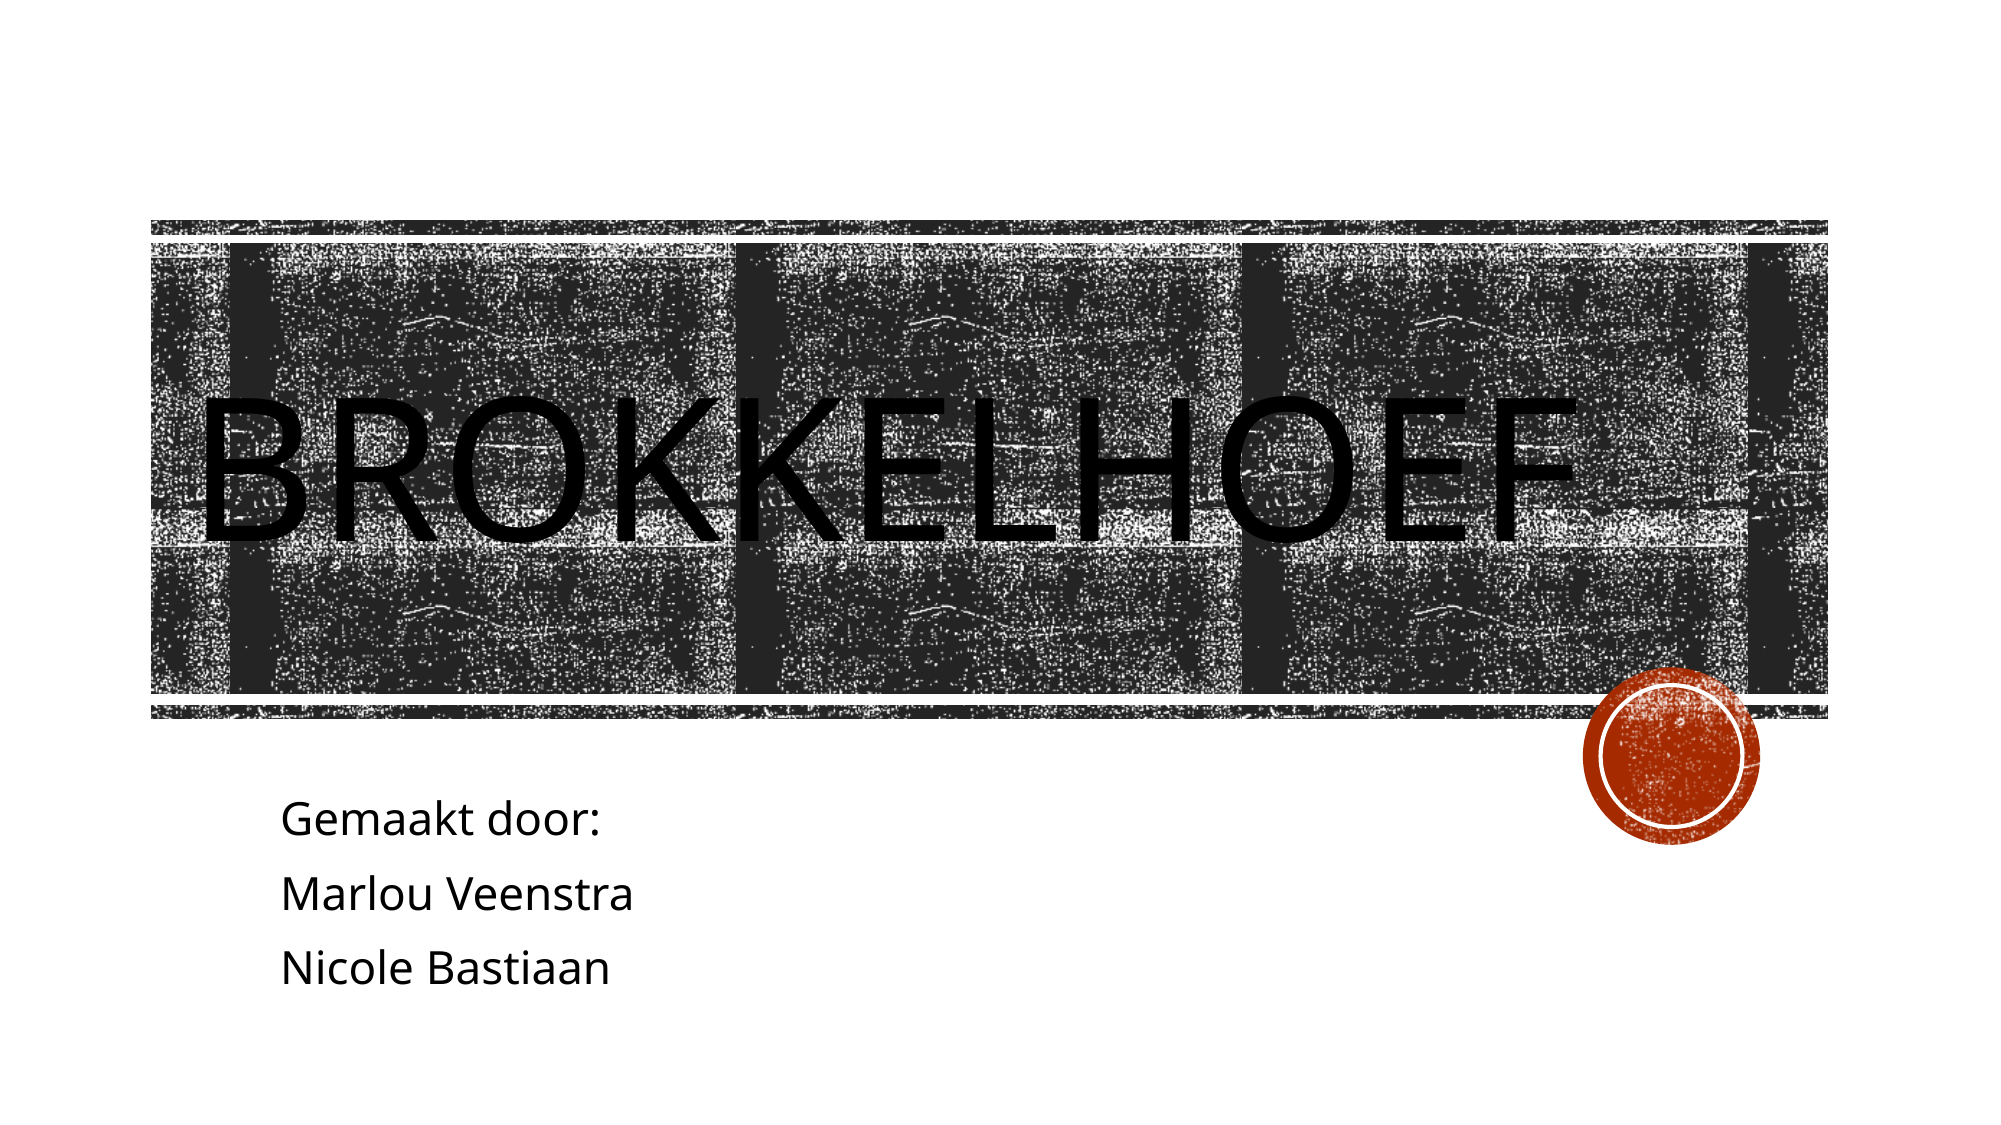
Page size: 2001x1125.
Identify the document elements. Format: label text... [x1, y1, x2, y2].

subtitle Gemaakt door: Marlou Veenstra Nicole Bastiaan [265, 788, 1766, 1061]
title Brokkelhoef [172, 234, 1808, 733]
